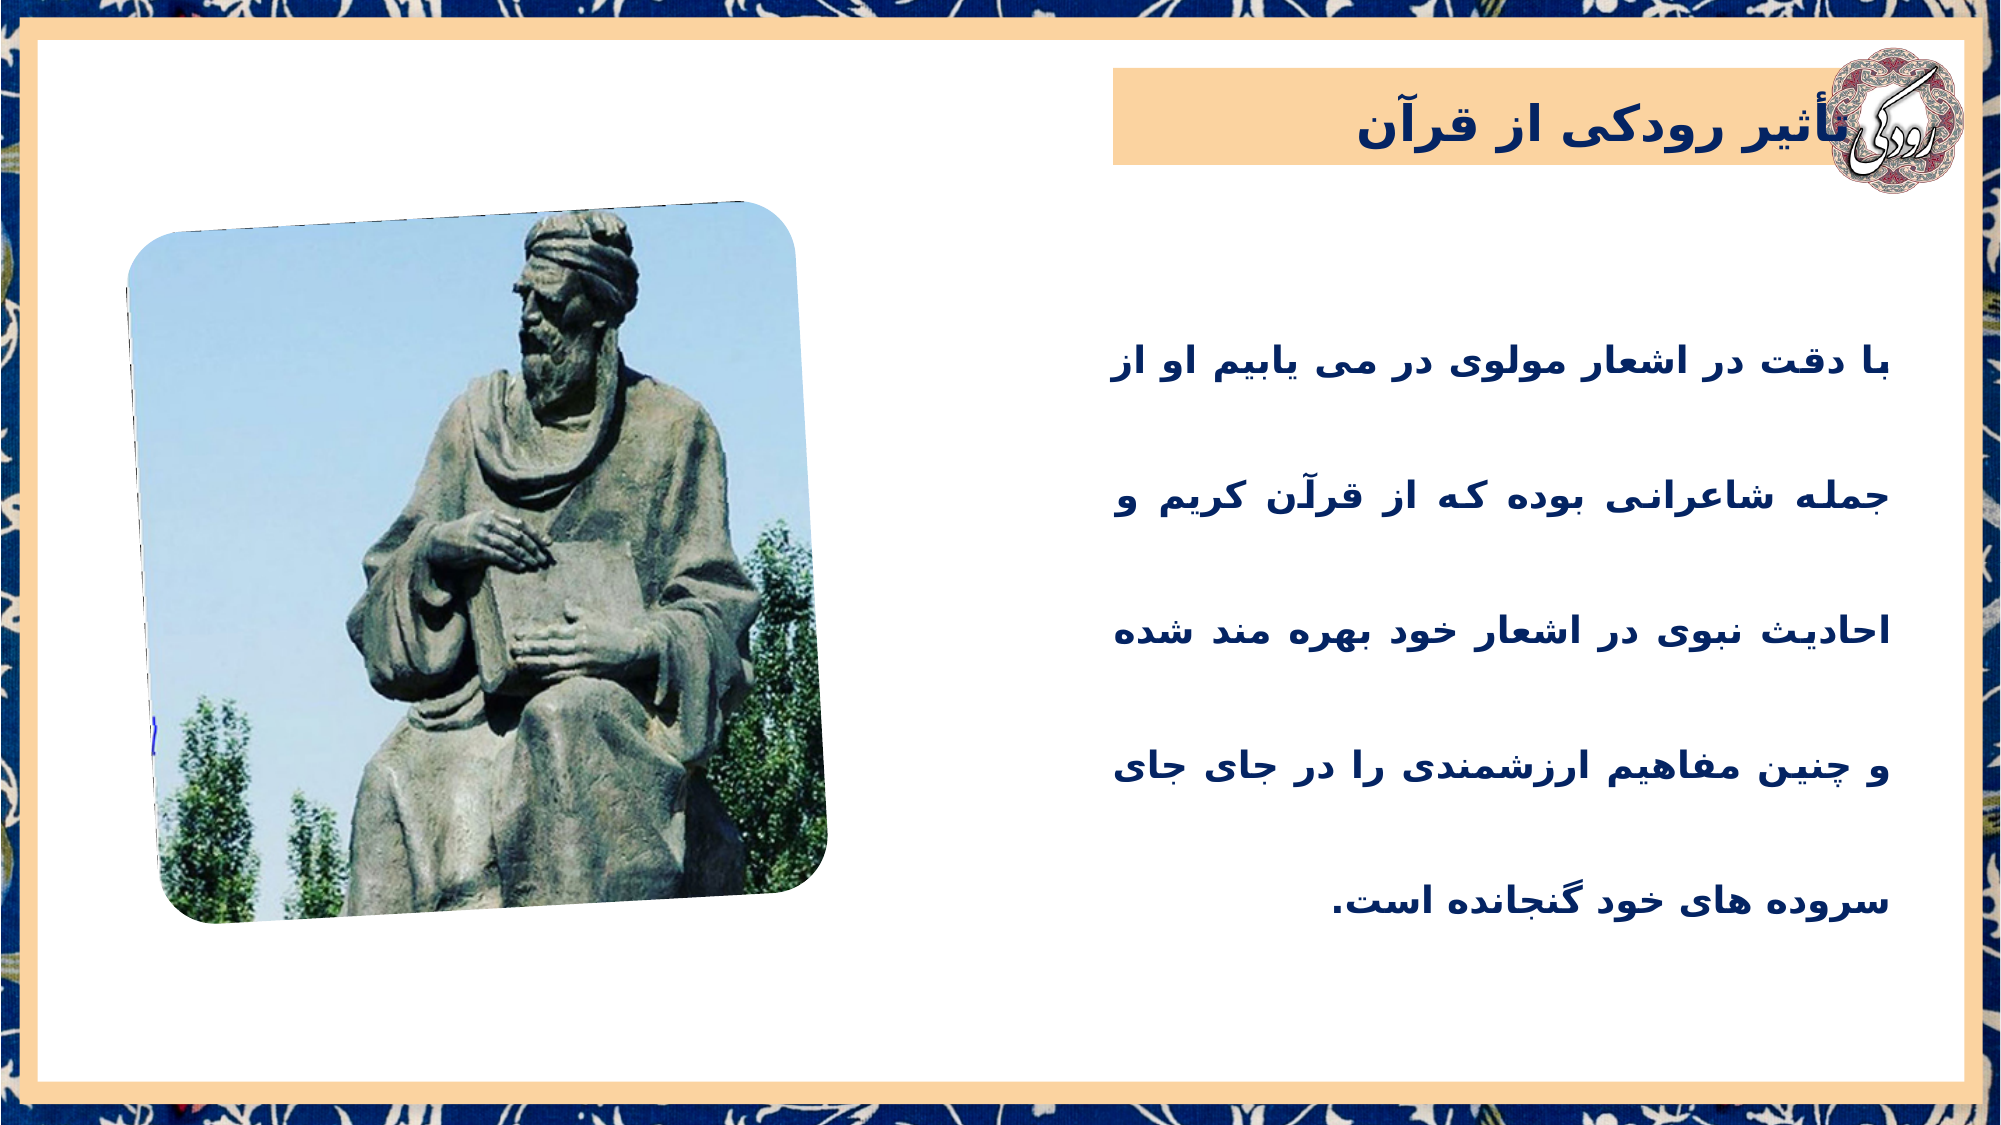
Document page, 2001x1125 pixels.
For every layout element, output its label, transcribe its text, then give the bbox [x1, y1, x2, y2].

picture [2, 1, 1999, 1125]
text_box تأثیر رودکی از قرآن [1277, 84, 1931, 159]
text_box با دقت در اشعار مولوی در می یابیم او از جمله شاعرانی بوده که از قرآن کریم و احادیث نبوی در اشعار خود بهره مند شده و چنین مفاهیم ارزشمندی را در جای جای سروده های خود گنجانده است. [1095, 238, 1906, 928]
